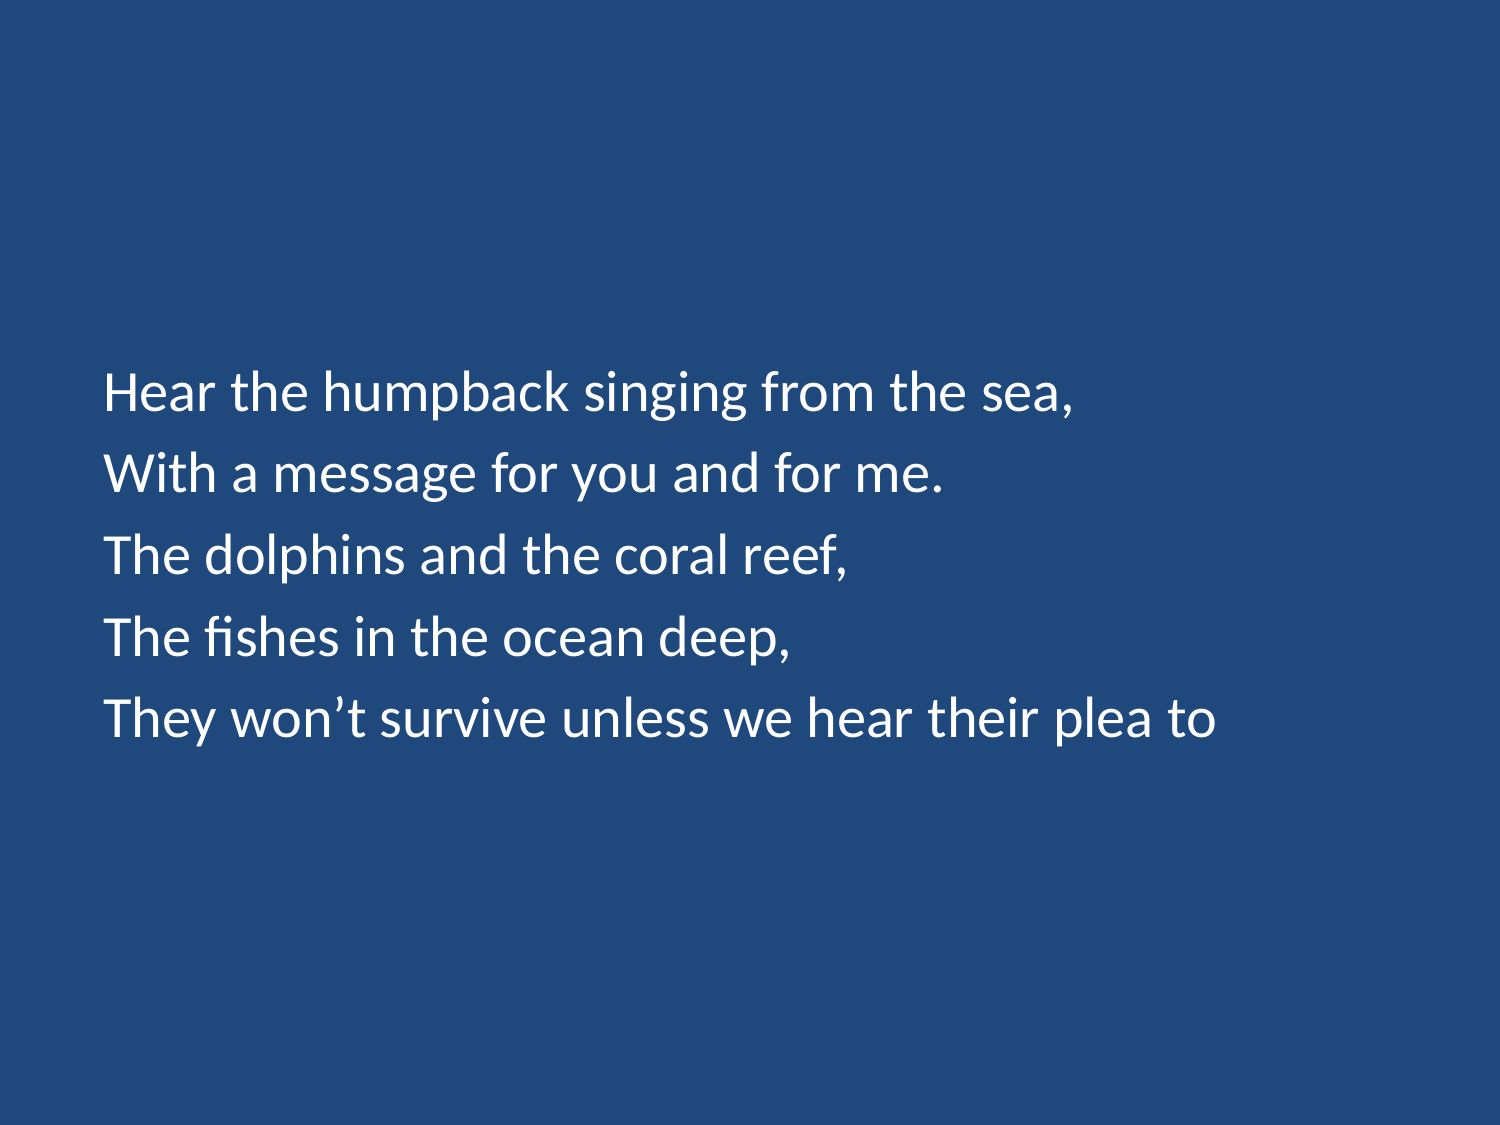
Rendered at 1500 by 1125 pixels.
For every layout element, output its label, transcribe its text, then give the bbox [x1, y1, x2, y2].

list Hear the humpback singing from the sea, With a message for you and for me. The dolphins and the coral reef, The fishes in the ocean deep, They won’t survive unless we hear their plea to [88, 345, 1471, 780]
